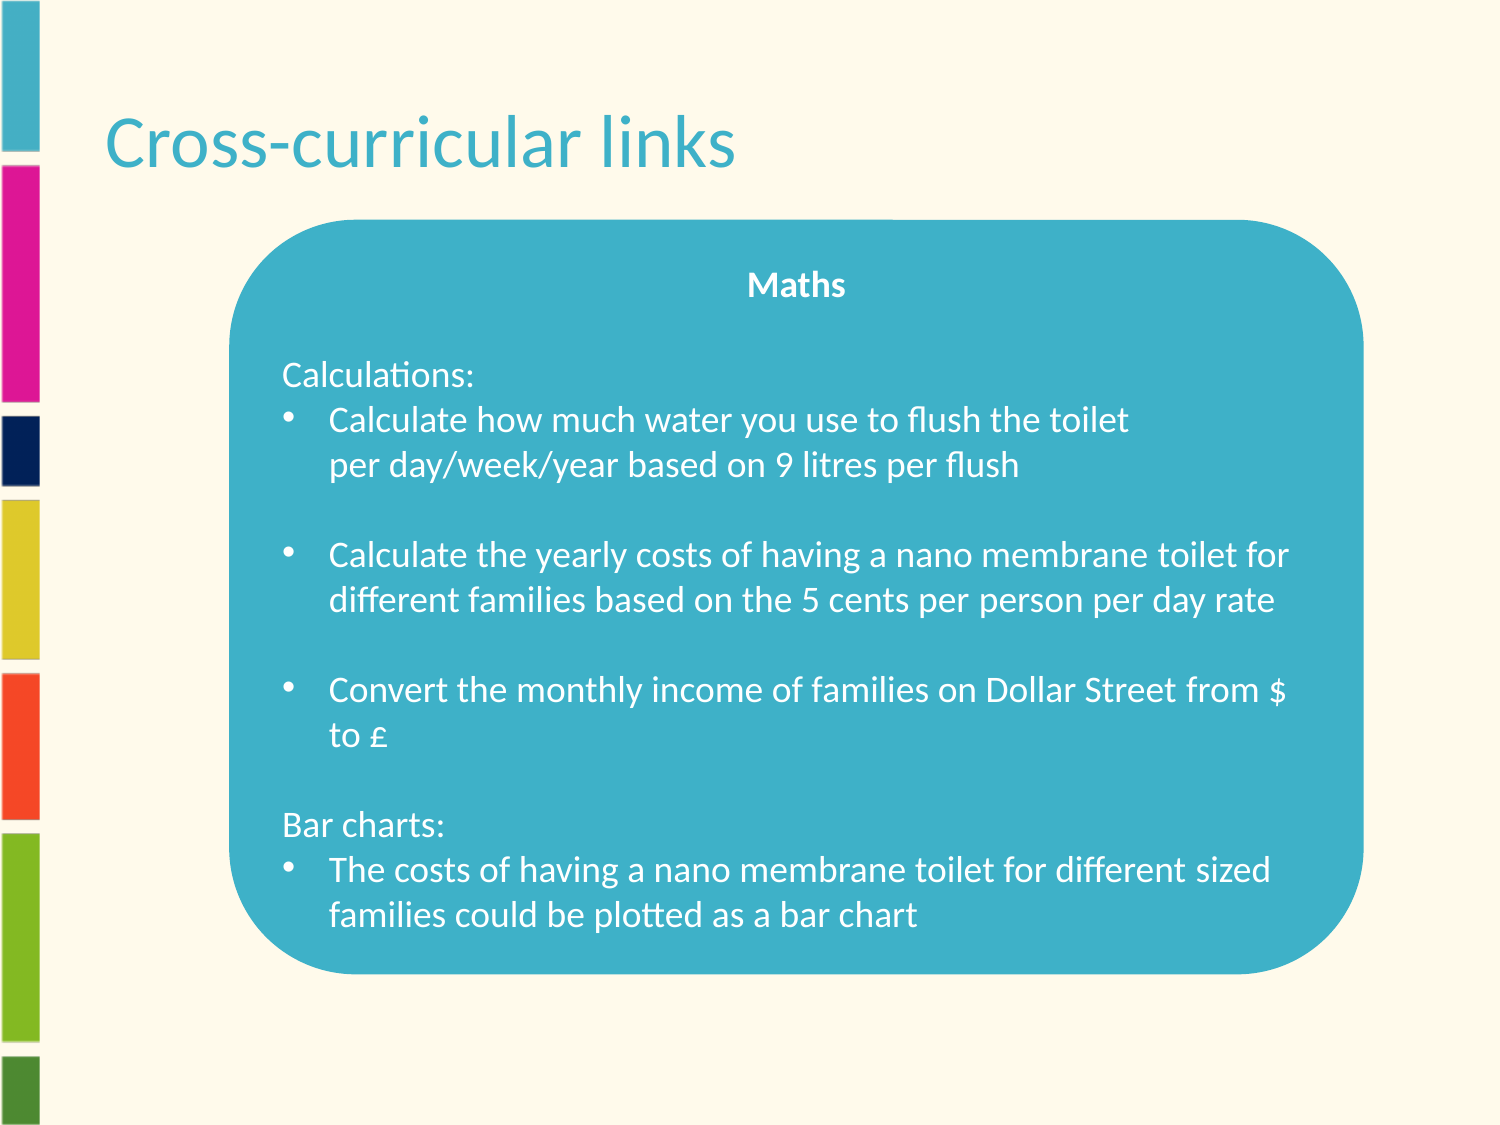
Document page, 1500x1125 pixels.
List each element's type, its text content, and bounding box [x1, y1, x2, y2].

picture [2, 1, 39, 1124]
text_box Maths Calculations: Calculate how much water you use to flush the toilet per day/week/year based on 9 litres per flush Calculate the yearly costs of having a nano membrane toilet for different families based on the 5 cents per person per day rate Convert the monthly income of families on Dollar Street from $ to £ Bar charts: The costs of having a nano membrane toilet for different sized families could be plotted as a bar chart [229, 219, 1364, 975]
title Cross-curricular links [90, 35, 1385, 253]
